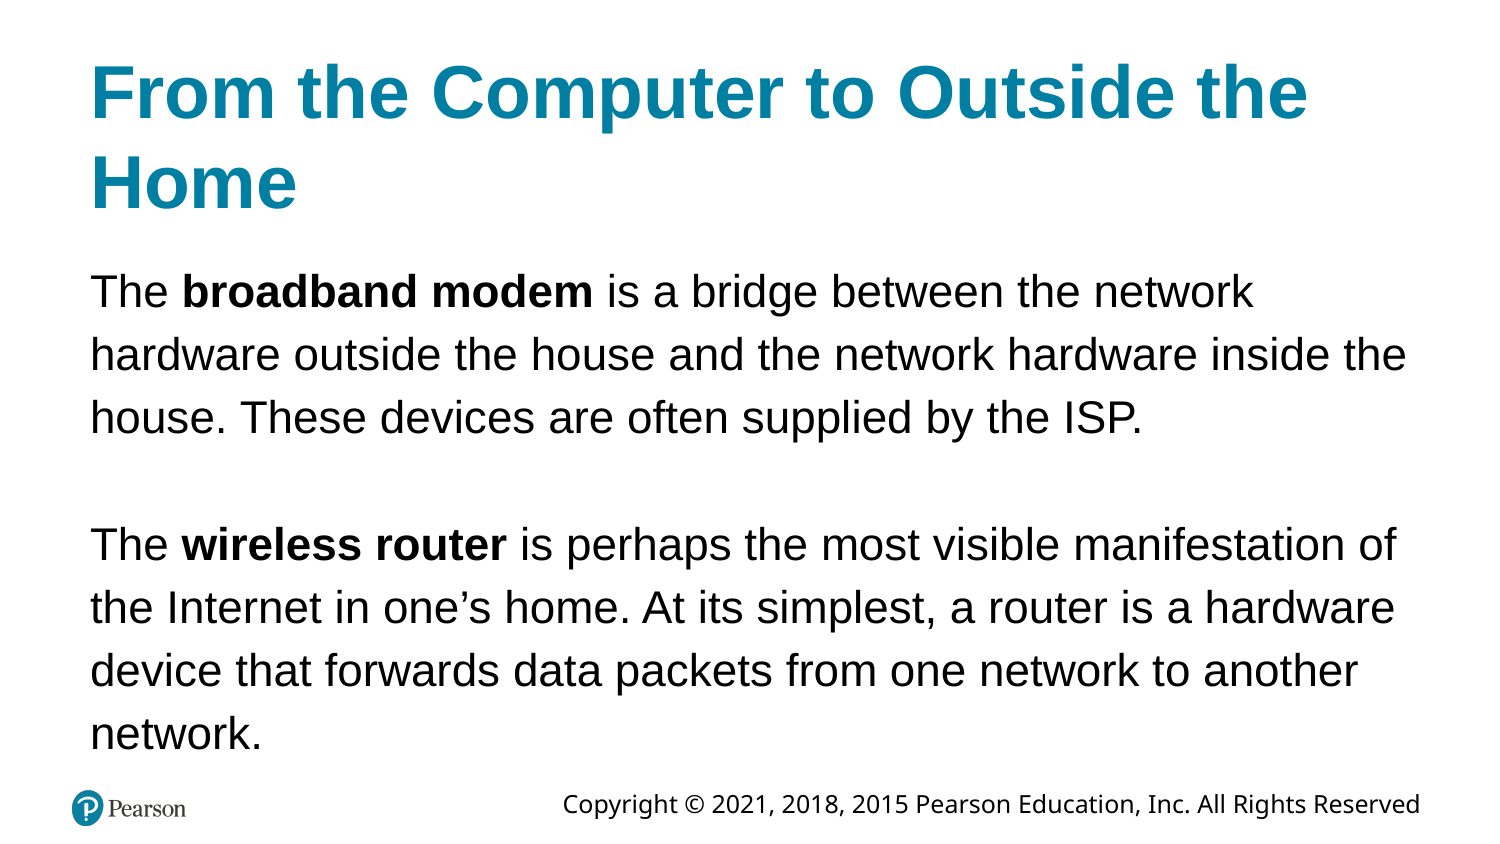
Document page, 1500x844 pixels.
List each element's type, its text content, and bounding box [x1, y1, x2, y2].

text_box The broadband modem is a bridge between the network hardware outside the house and the network hardware inside the house. These devices are often supplied by the ISP. The wireless router is perhaps the most visible manifestation of the Internet in one’s home. At its simplest, a router is a hardware device that forwards data packets from one network to another network. [74, 238, 1425, 844]
title From the Computer to Outside the Home [75, 28, 1425, 238]
